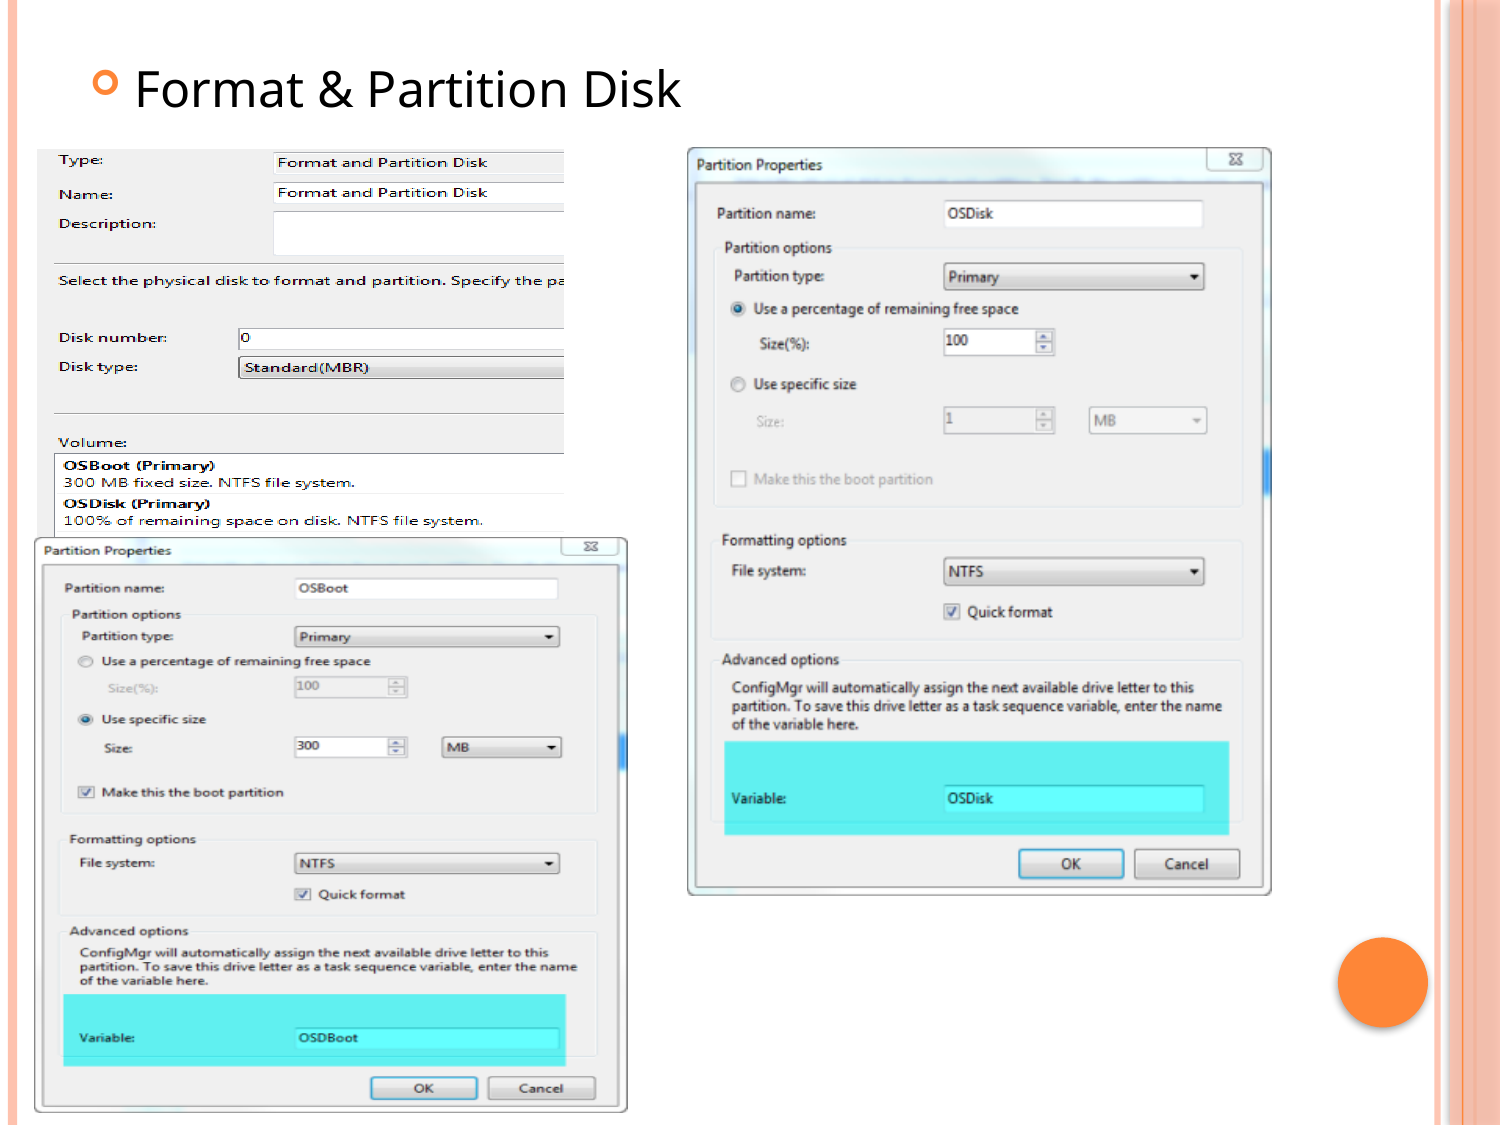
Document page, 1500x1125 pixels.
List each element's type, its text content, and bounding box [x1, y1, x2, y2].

picture [34, 149, 628, 1114]
picture [686, 146, 1273, 896]
list Format & Partition Disk [75, 50, 1300, 1062]
